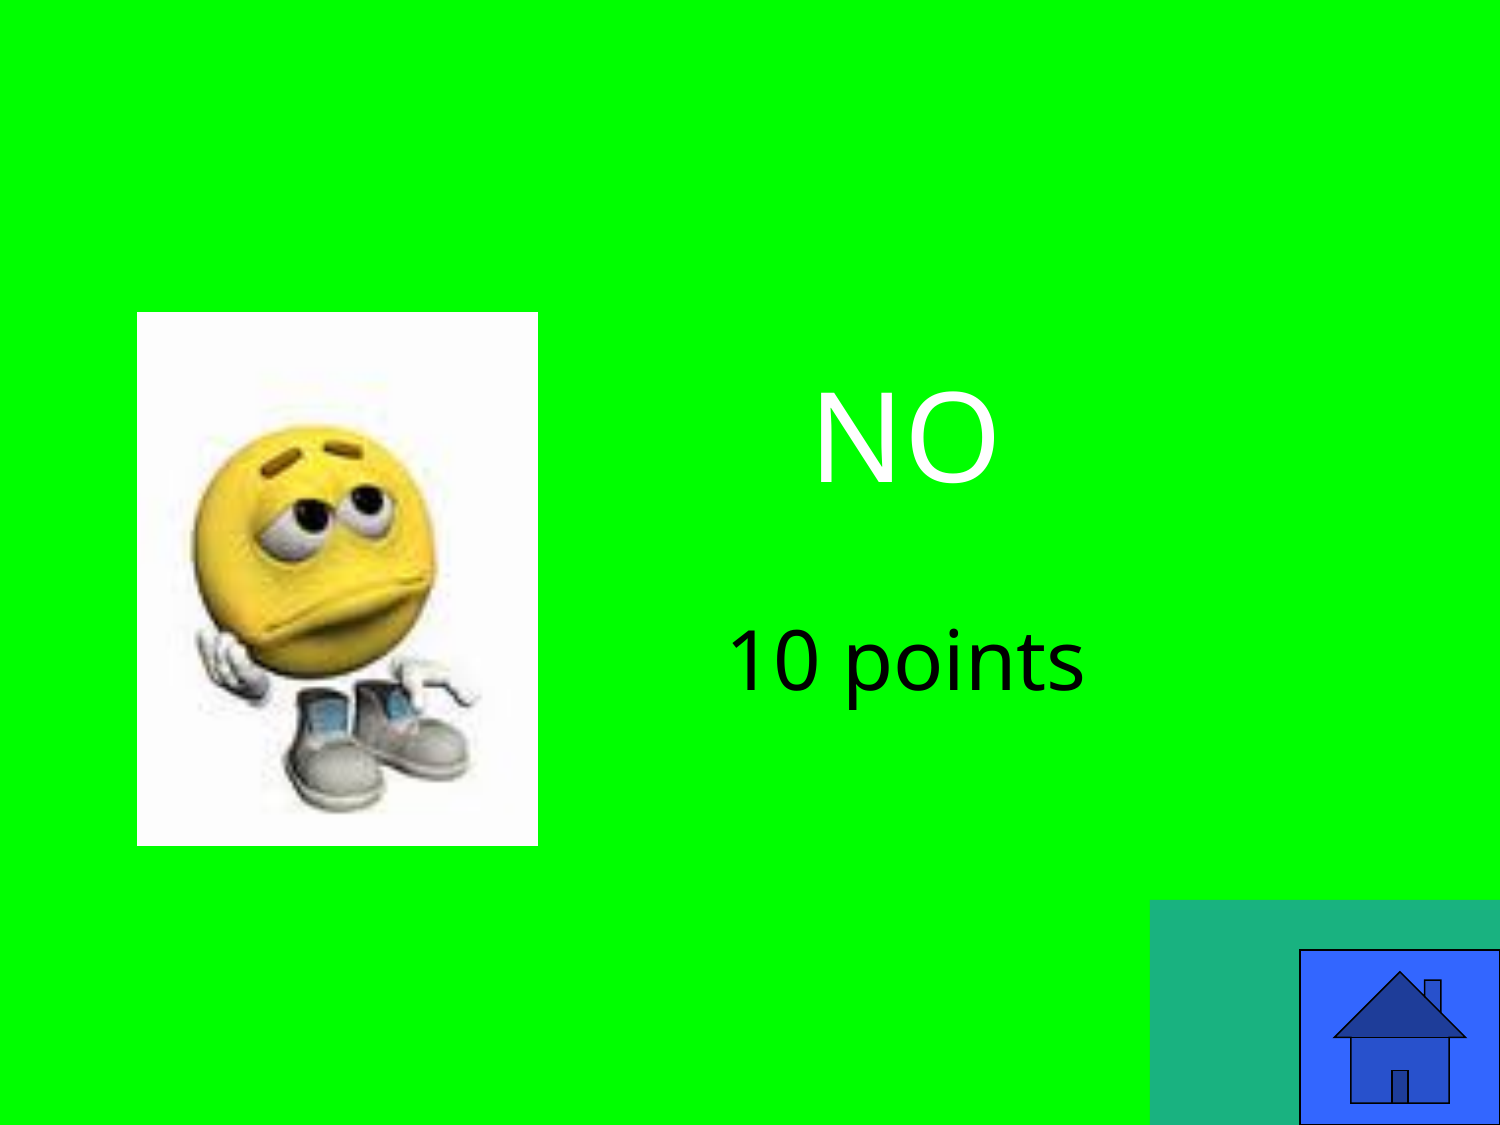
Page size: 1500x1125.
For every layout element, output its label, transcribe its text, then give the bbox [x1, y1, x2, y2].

text_box [1149, 899, 1500, 1125]
text_box [1299, 950, 1500, 1125]
picture [137, 312, 538, 847]
text_box NO 10 points [541, 349, 1500, 715]
